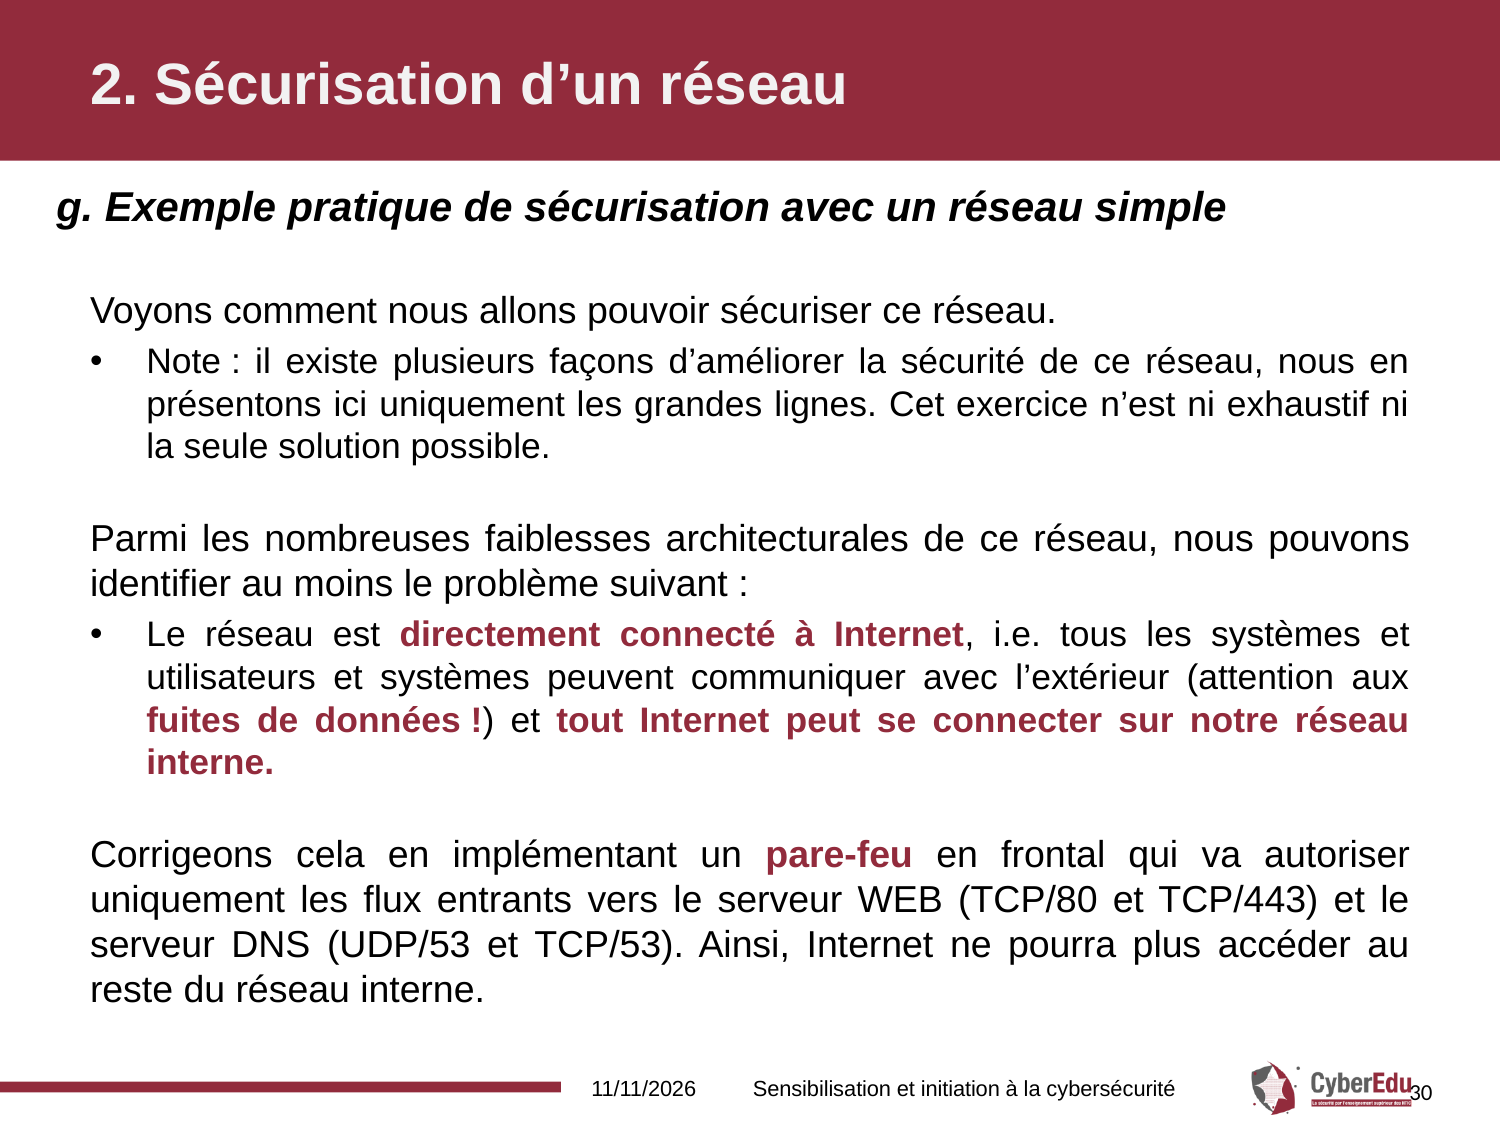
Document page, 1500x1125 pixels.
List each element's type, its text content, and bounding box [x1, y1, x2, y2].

picture [1246, 1060, 1412, 1115]
list Voyons comment nous allons pouvoir sécuriser ce réseau. Note : il existe plusieurs façons d’améliorer la sécurité de ce réseau, nous en présentons ici uniquement les grandes lignes. Cet exercice n’est ni exhaustif ni la seule solution possible. Parmi les nombreuses faiblesses architecturales de ce réseau, nous pouvons identifier au moins le problème suivant : Le réseau est directement connecté à Internet, i.e. tous les systèmes et utilisateurs et systèmes peuvent communiquer avec l’extérieur (attention aux fuites de données !) et tout Internet peut se connecter sur notre réseau interne. Corrigeons cela en implémentant un pare-feu en frontal qui va autoriser uniquement les flux entrants vers le serveur WEB (TCP/80 et TCP/443) et le serveur DNS (UDP/53 et TCP/53). Ainsi, Internet ne pourra plus accéder au reste du réseau interne. [75, 278, 1425, 1035]
footer Sensibilisation et initiation à la cybersécurité [738, 1057, 1236, 1118]
title 2. Sécurisation d’un réseau [75, 1, 1425, 161]
text_box g. Exemple pratique de sécurisation avec un réseau simple [41, 172, 1471, 268]
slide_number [561, 1057, 727, 1118]
